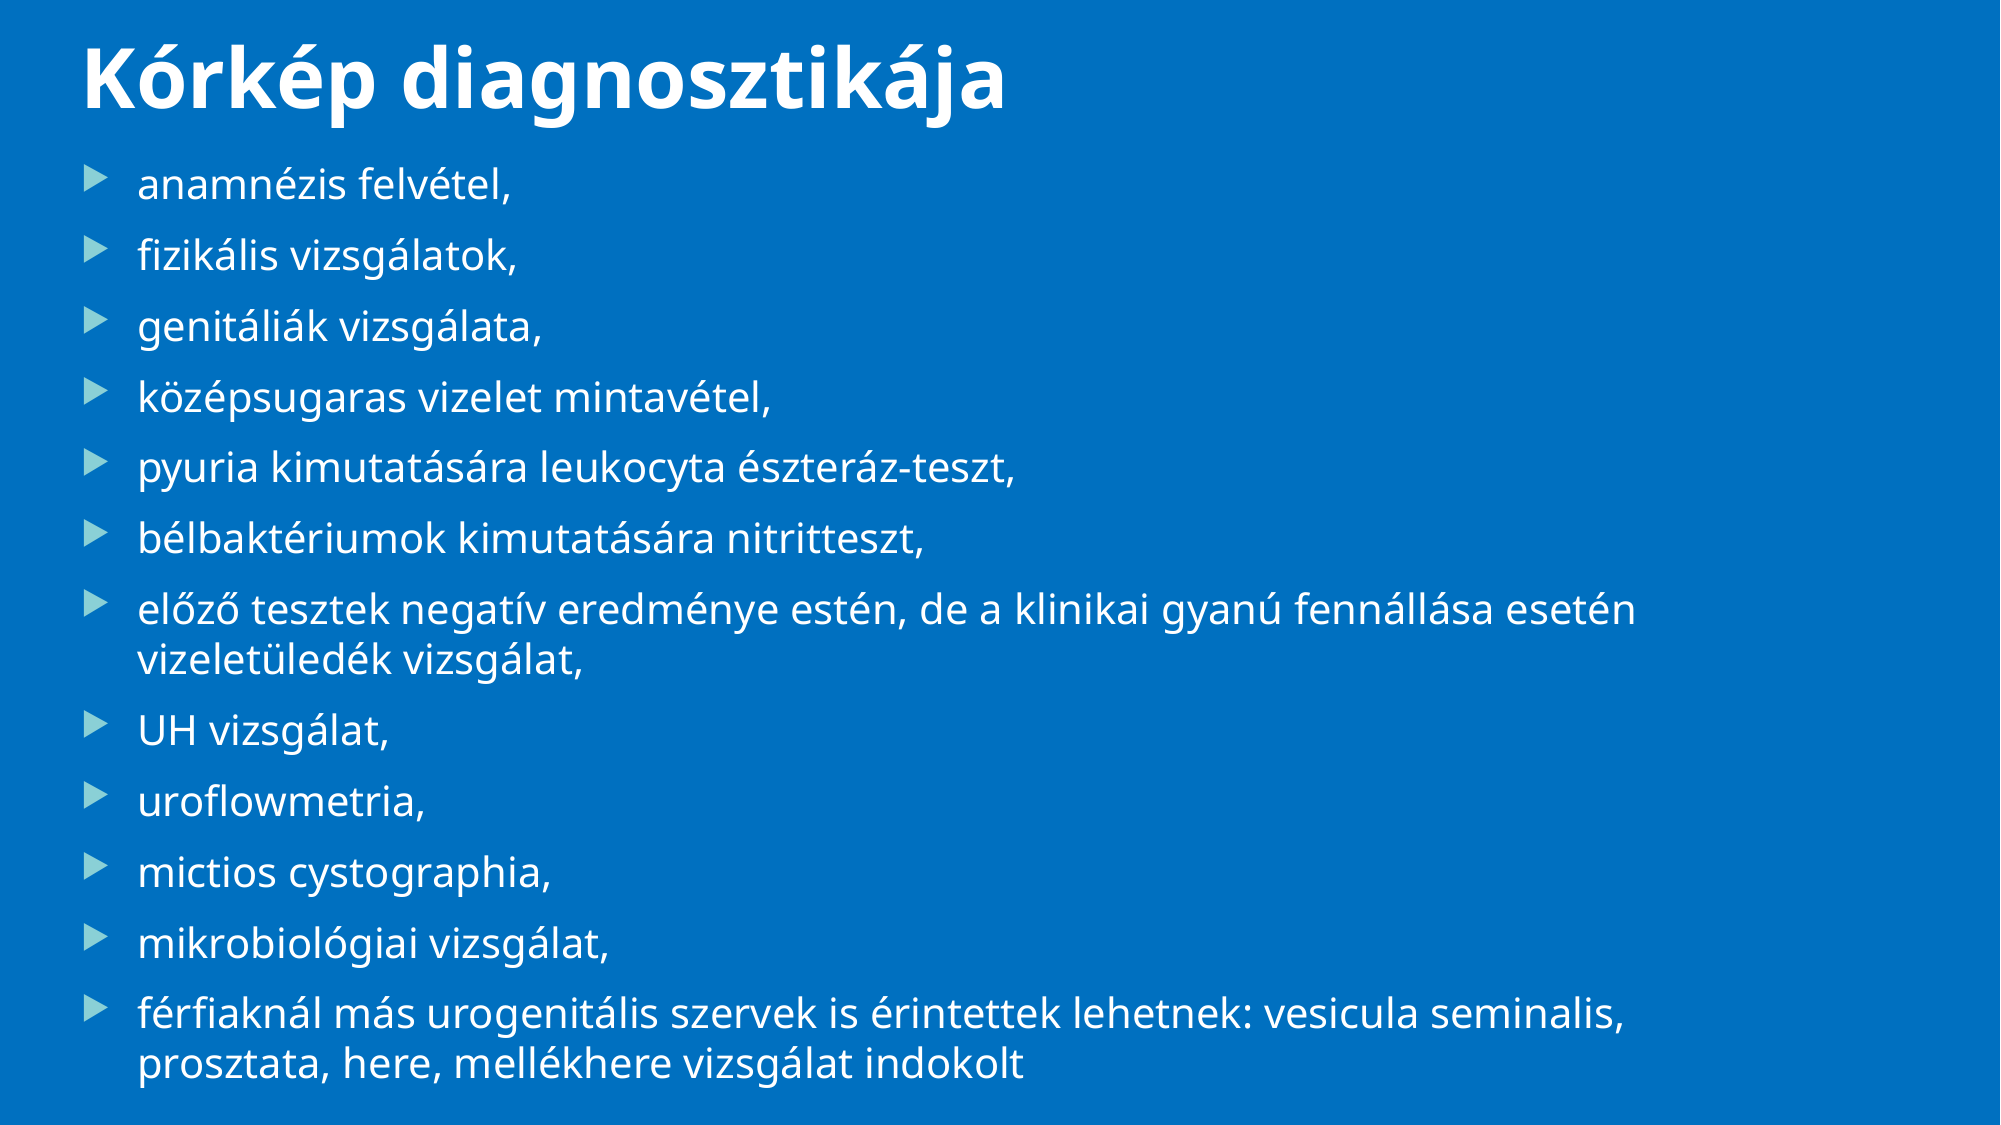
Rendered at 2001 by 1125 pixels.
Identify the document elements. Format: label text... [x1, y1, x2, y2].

list anamnézis felvétel, fizikális vizsgálatok, genitáliák vizsgálata, középsugaras vizelet mintavétel, pyuria kimutatására leukocyta észteráz-teszt, bélbaktériumok kimutatására nitritteszt, előző tesztek negatív eredménye estén, de a klinikai gyanú fennállása esetén vizeletüledék vizsgálat, UH vizsgálat, uroflowmetria, mictios cystographia, mikrobiológiai vizsgálat, férfiaknál más urogenitális szervek is érintettek lehetnek: vesicula seminalis, prosztata, here, mellékhere vizsgálat indokolt [65, 150, 1728, 954]
title Kórkép diagnosztikája [65, 17, 1416, 150]
